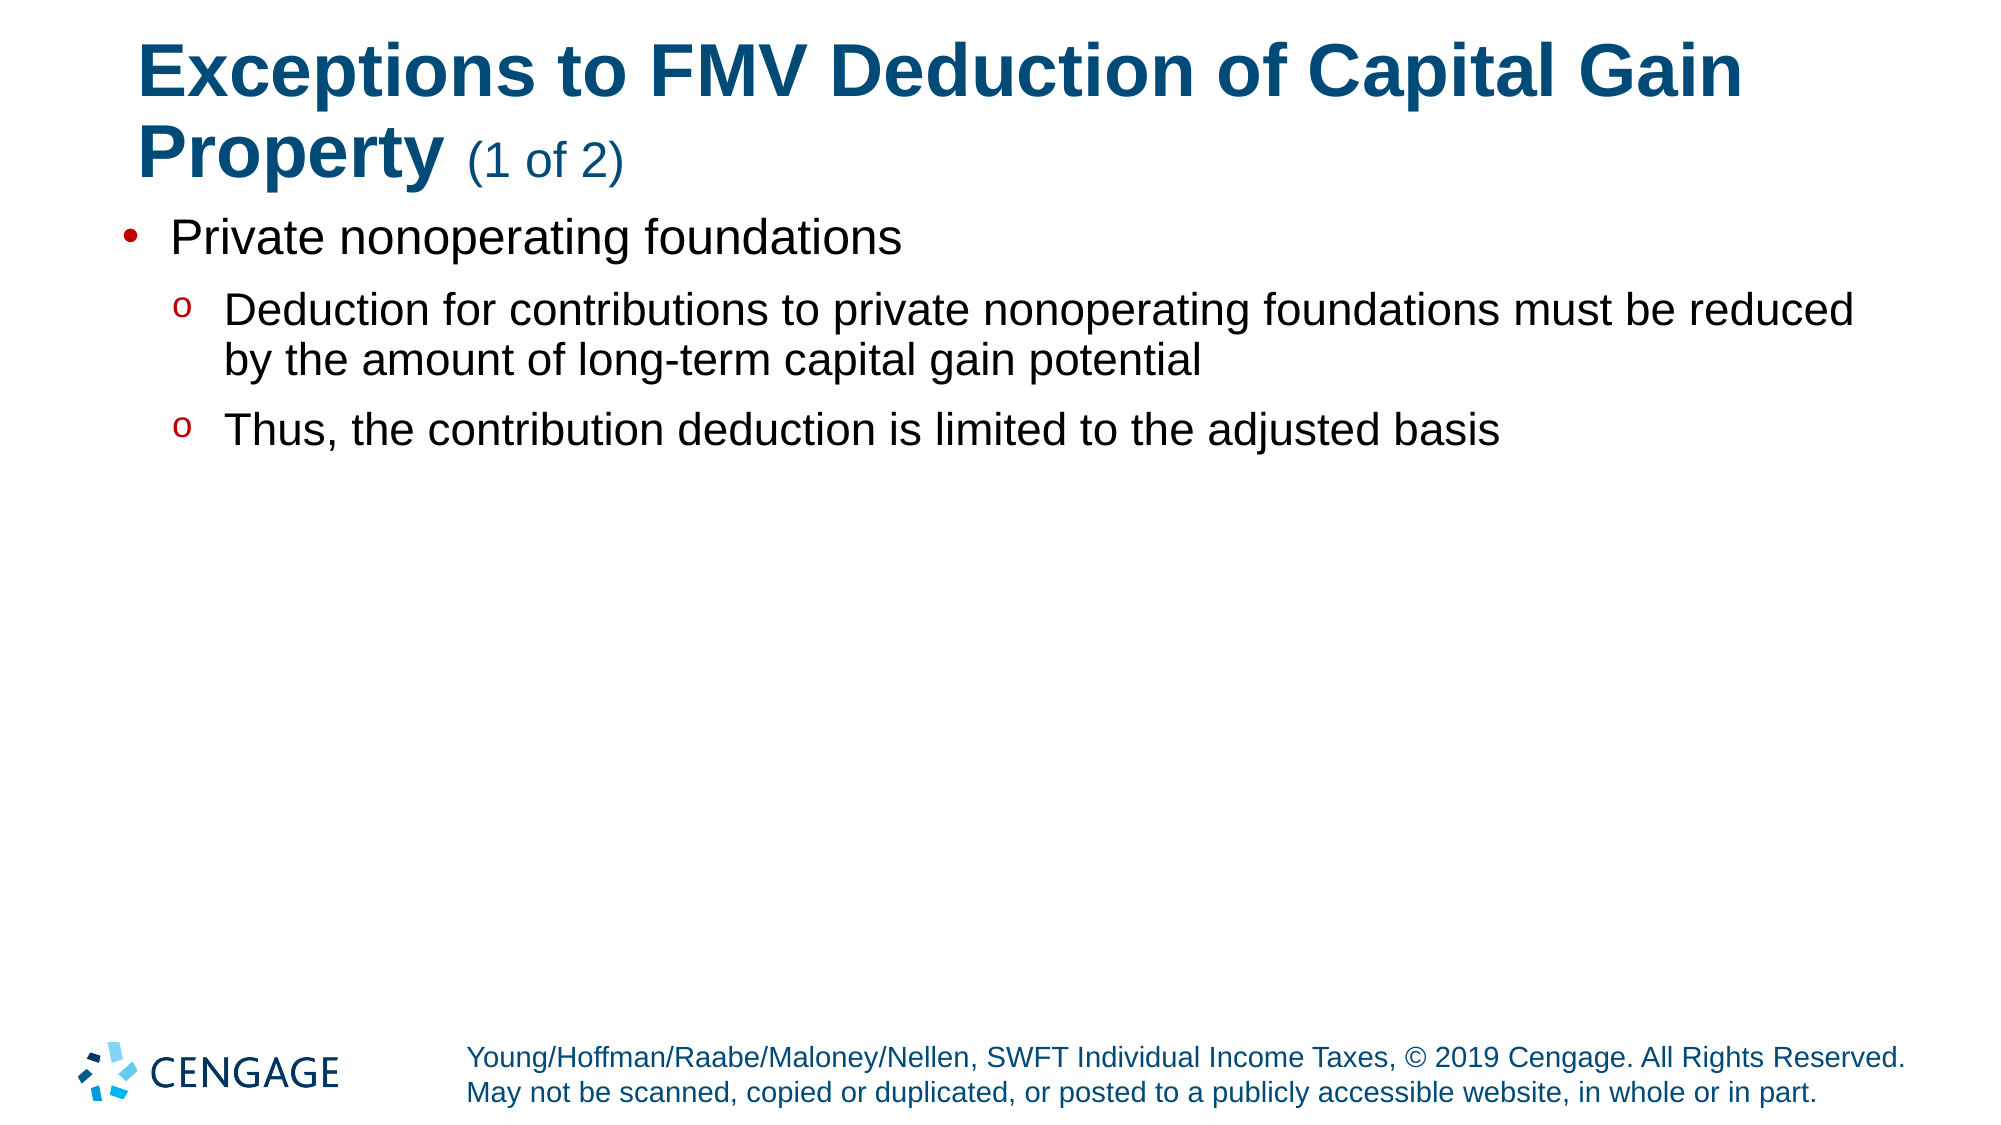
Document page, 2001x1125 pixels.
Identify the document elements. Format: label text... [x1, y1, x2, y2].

list Private nonoperating foundations Deduction for contributions to private nonoperating foundations must be reduced by the amount of long-term capital gain potential Thus, the contribution deduction is limited to the adjusted basis [121, 211, 1880, 465]
picture [78, 1042, 338, 1101]
title Exceptions to F M V Deduction of Capital Gain Property (1 of 2) [137, 32, 1863, 198]
